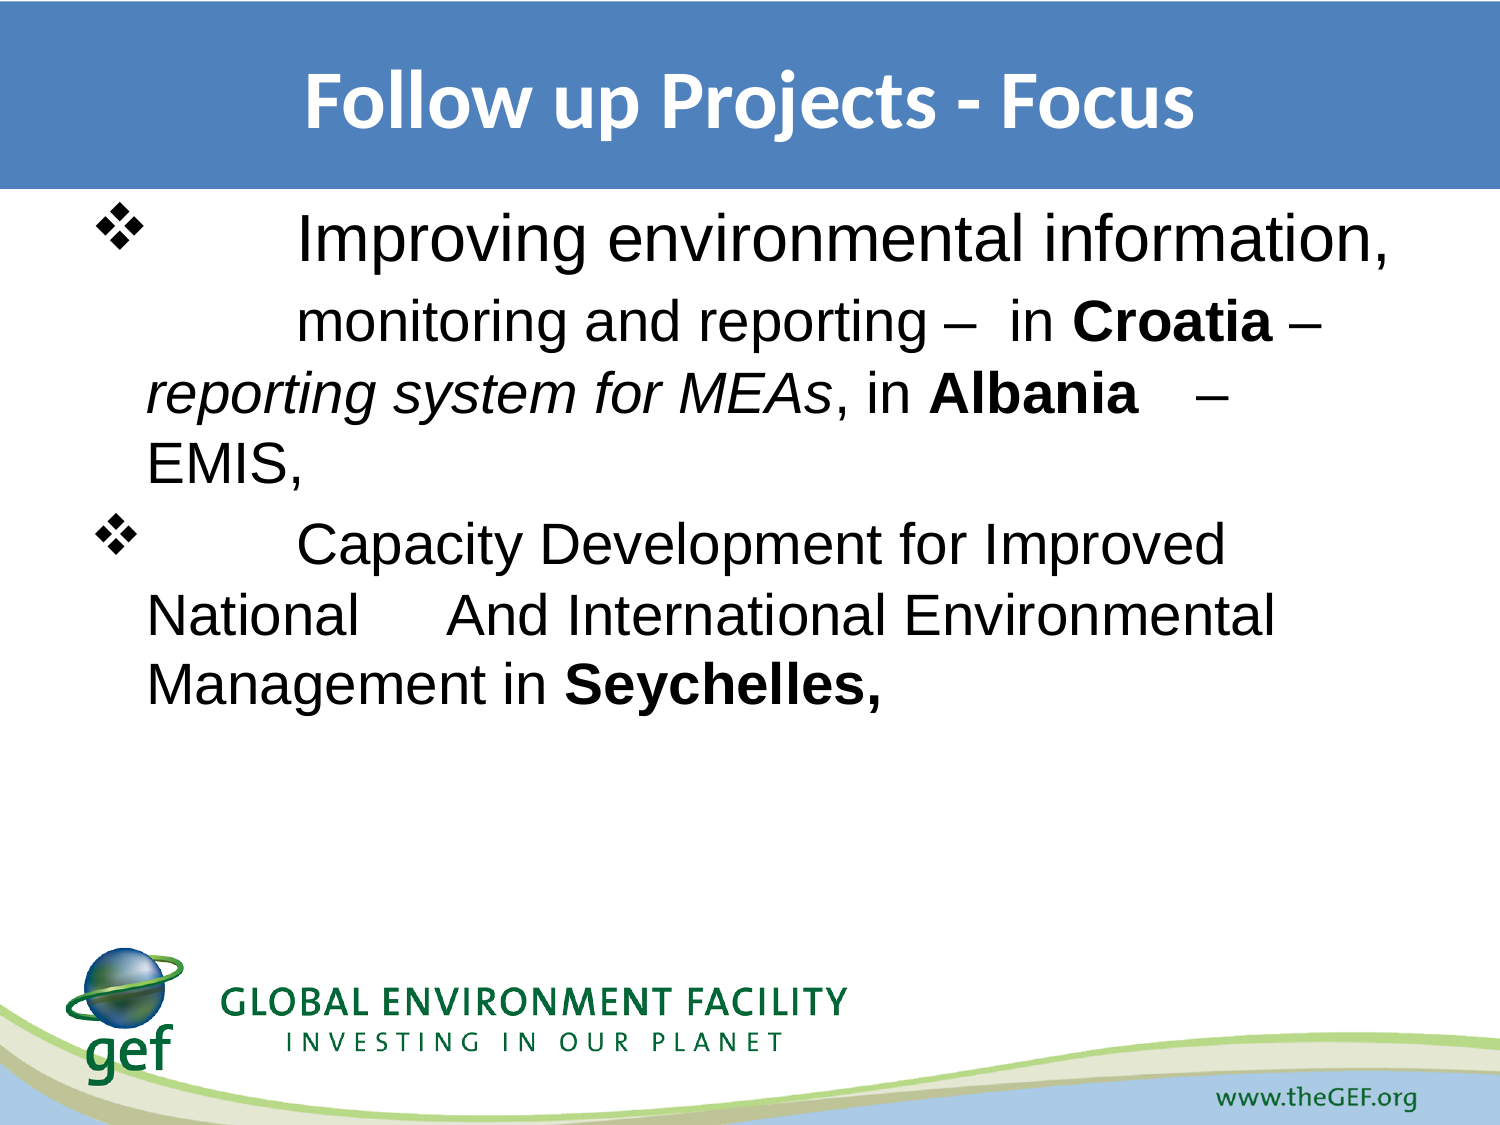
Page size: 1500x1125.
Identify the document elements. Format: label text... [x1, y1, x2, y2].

text_box Follow up Projects - Focus [0, 1, 1500, 189]
list Improving environmental information, monitoring and reporting – in Croatia – reporting system for MEAs, in Albania – EMIS, Capacity Development for Improved National And International Environmental Management in Seychelles, [75, 189, 1425, 1000]
picture [0, 920, 1500, 1125]
